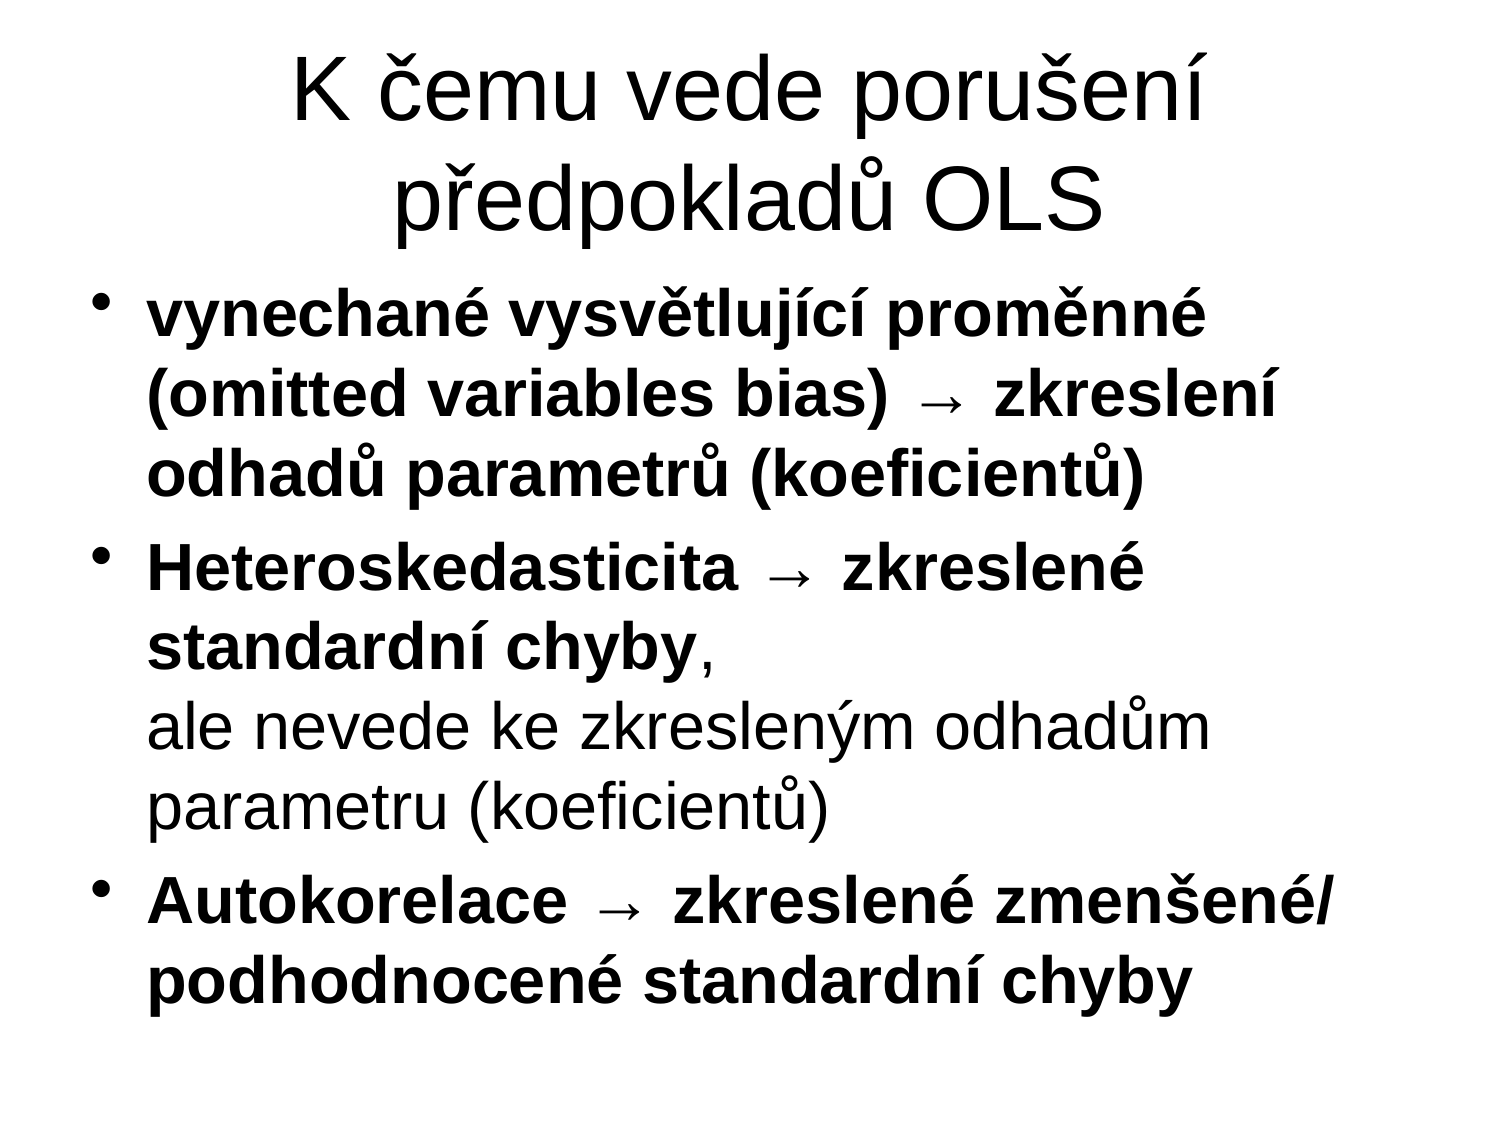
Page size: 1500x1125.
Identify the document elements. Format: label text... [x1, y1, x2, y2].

title K čemu vede porušení předpokladů OLS [17, 45, 1483, 233]
list vynechané vysvětlující proměnné (omitted variables bias) → zkreslení odhadů parametrů (koeficientů) Heteroskedasticita → zkreslené standardní chyby, ale nevede ke zkresleným odhadům parametru (koeficientů) Autokorelace → zkreslené zmenšené/ podhodnocené standardní chyby [75, 262, 1425, 1005]
